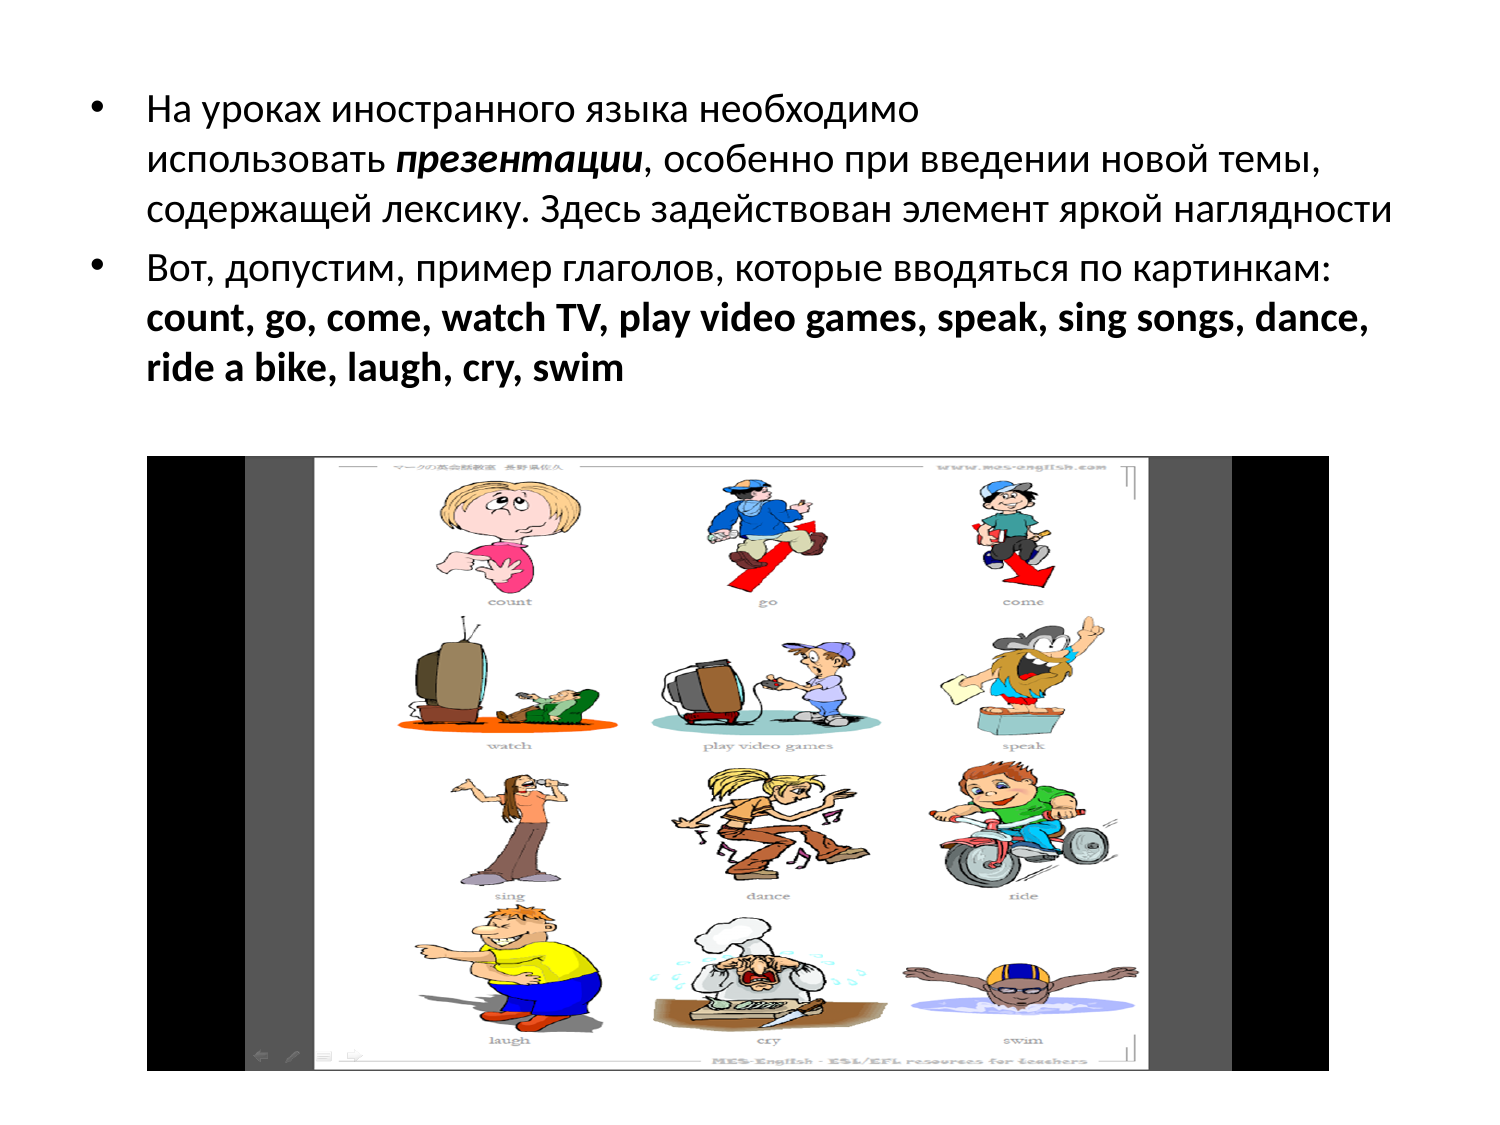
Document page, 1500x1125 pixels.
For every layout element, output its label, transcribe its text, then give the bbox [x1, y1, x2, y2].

picture [147, 455, 1329, 1071]
list На уроках иностранного языка необходимо использовать презентации, особенно при введении новой темы, содержащей лексику. Здесь задействован элемент яркой наглядности Вот, допустим, пример глаголов, которые вводяться по картинкам: count, go, come, watch TV, play video games, speak, sing songs, dance, ride a bike, laugh, cry, swim [75, 0, 1425, 1005]
